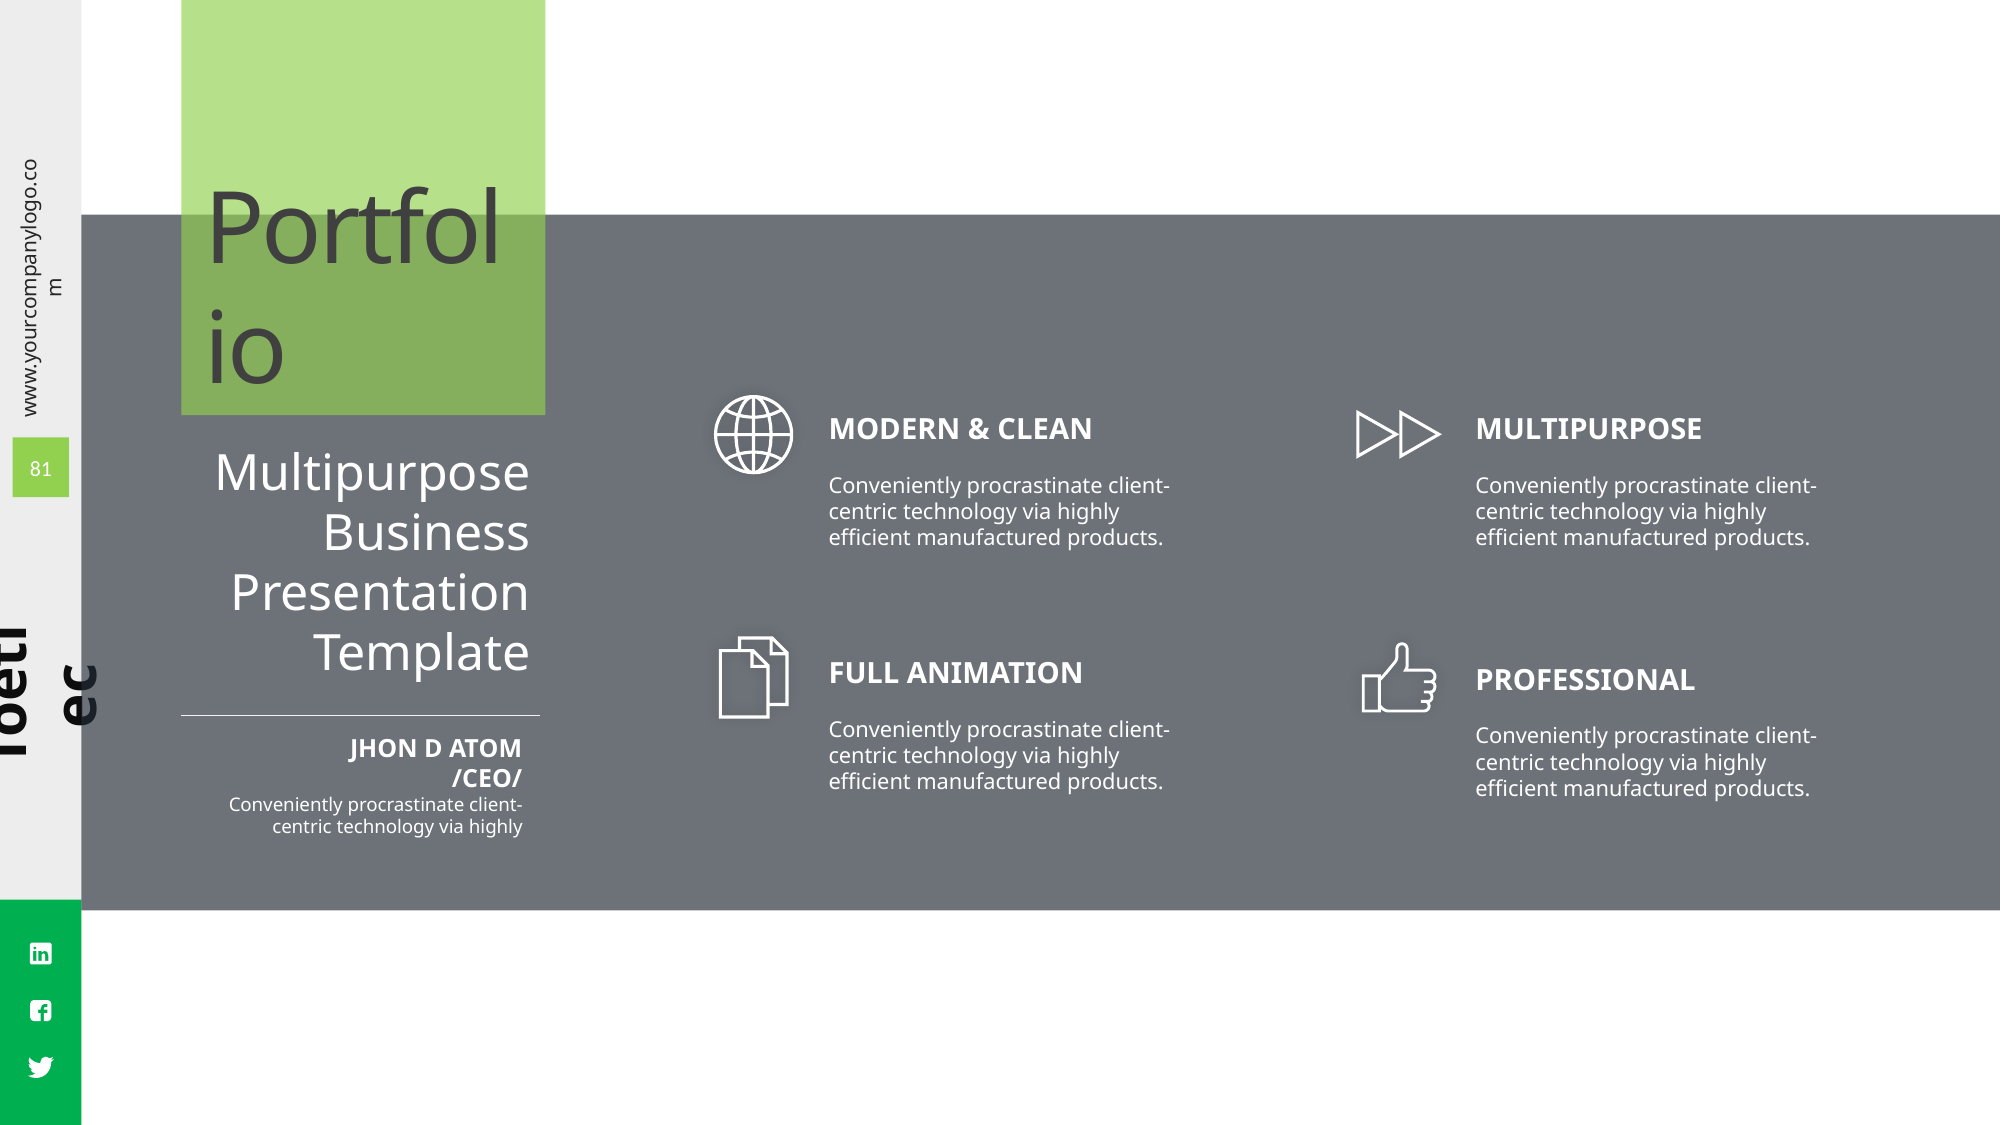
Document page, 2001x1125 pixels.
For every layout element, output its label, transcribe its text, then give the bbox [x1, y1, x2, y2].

slide_number 81 [12, 437, 69, 498]
picture [81, 0, 2000, 1125]
